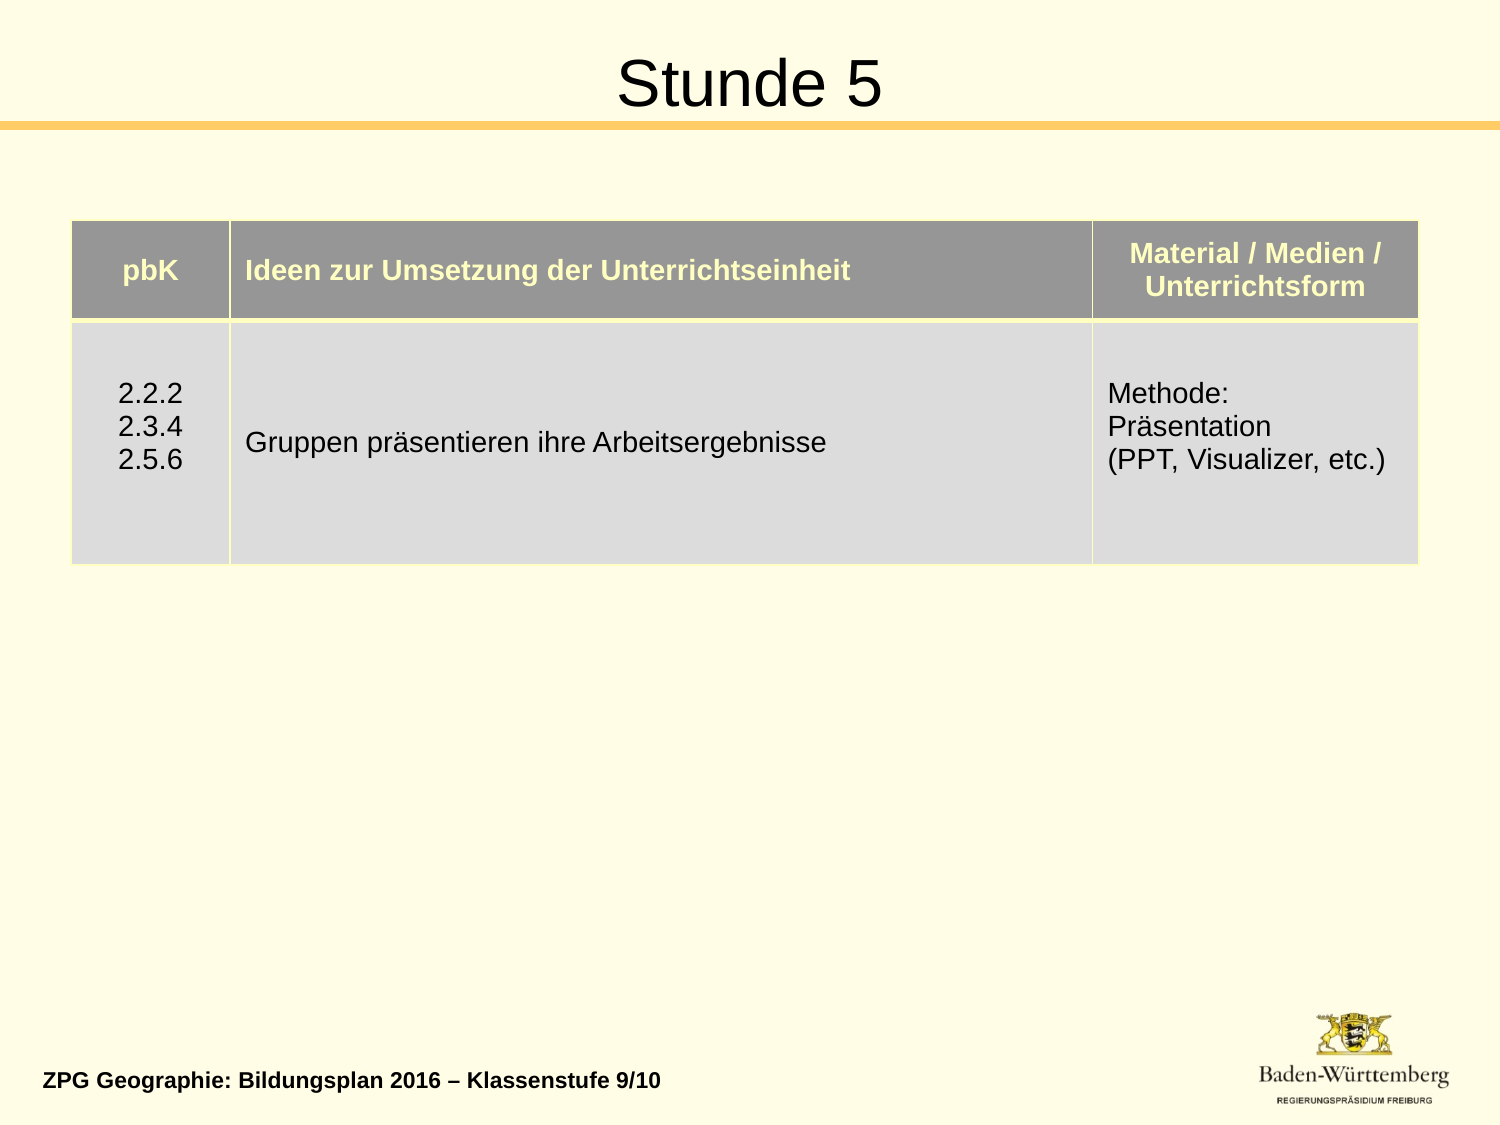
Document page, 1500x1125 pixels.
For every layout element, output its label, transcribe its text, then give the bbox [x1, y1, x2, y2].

table_cell Methode: Präsentation (PPT, Visualizer, etc.) [1093, 323, 1418, 564]
table_header Ideen zur Umsetzung der Unterrichtseinheit [231, 221, 1092, 318]
table_header pbK [72, 221, 229, 318]
picture [1257, 1011, 1451, 1106]
table_header Material / Medien / Unterrichtsform [1093, 221, 1418, 318]
table_cell 2.2.2 2.3.4 2.5.6 [72, 323, 229, 564]
title Stunde 5 [0, 1, 1500, 121]
table_cell Gruppen präsentieren ihre Arbeitsergebnisse [231, 323, 1092, 564]
